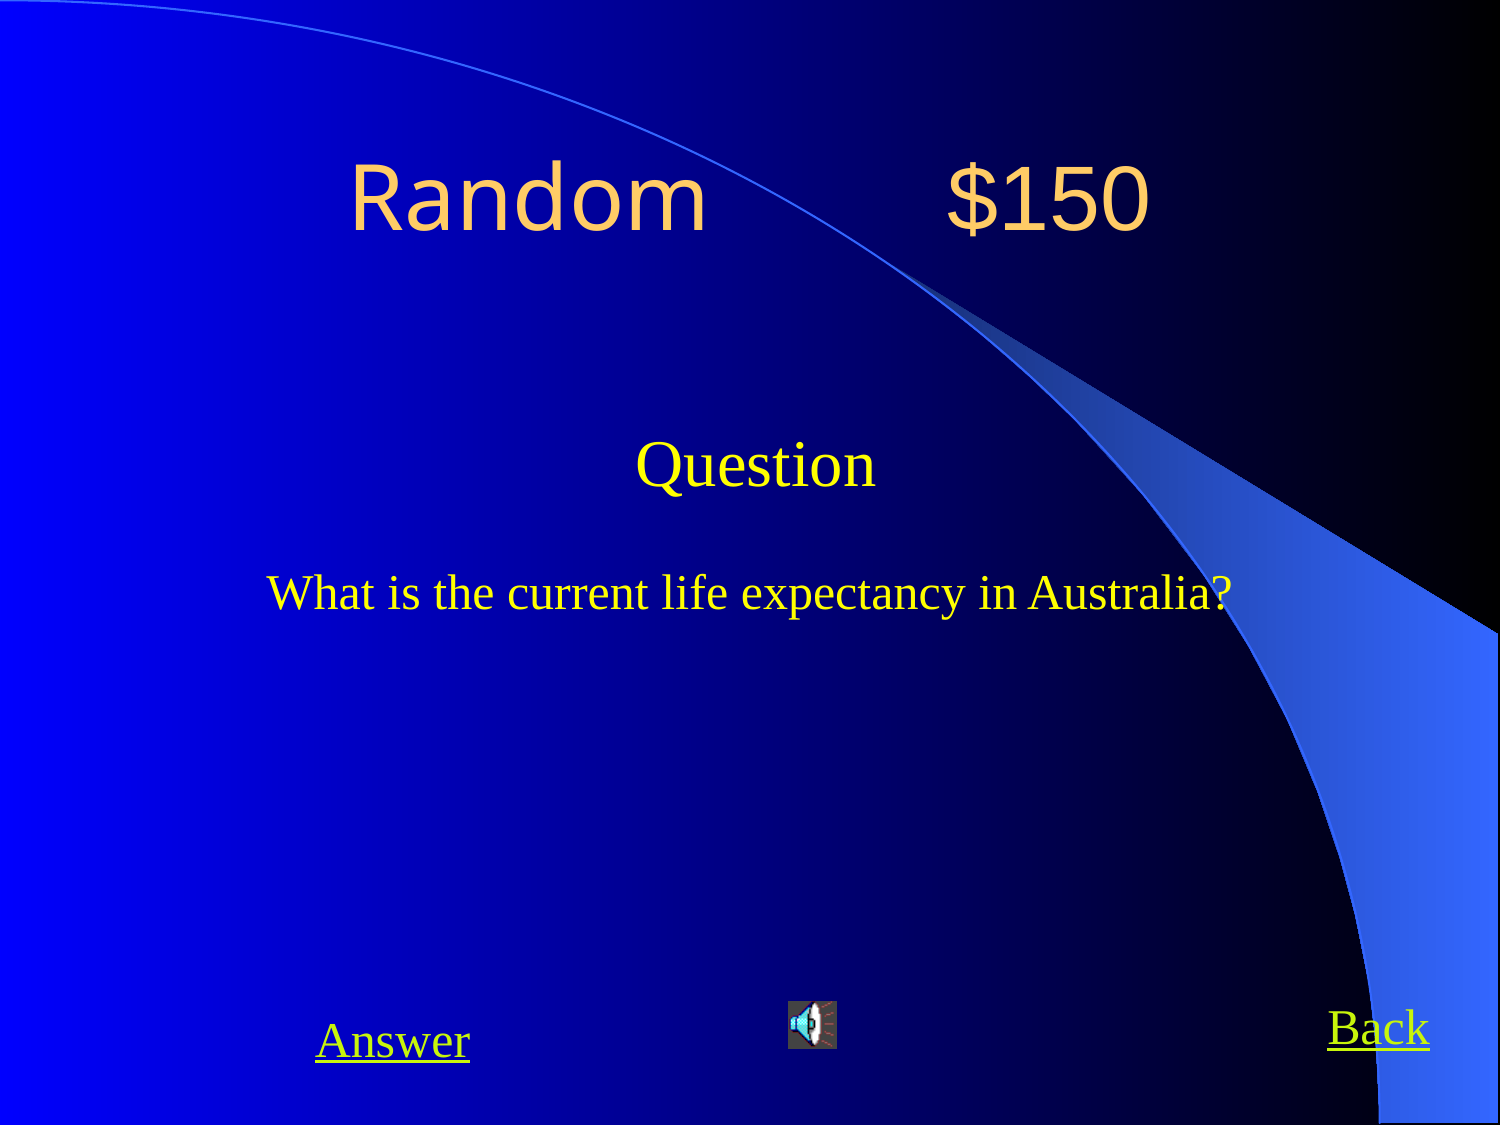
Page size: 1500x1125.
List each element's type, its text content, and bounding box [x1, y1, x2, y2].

text_box Back [1312, 987, 1446, 1063]
title Random $150 [112, 99, 1388, 288]
text_box Answer [300, 999, 625, 1075]
text_box Question What is the current life expectancy in Australia? [99, 412, 1413, 688]
picture [787, 999, 838, 1051]
